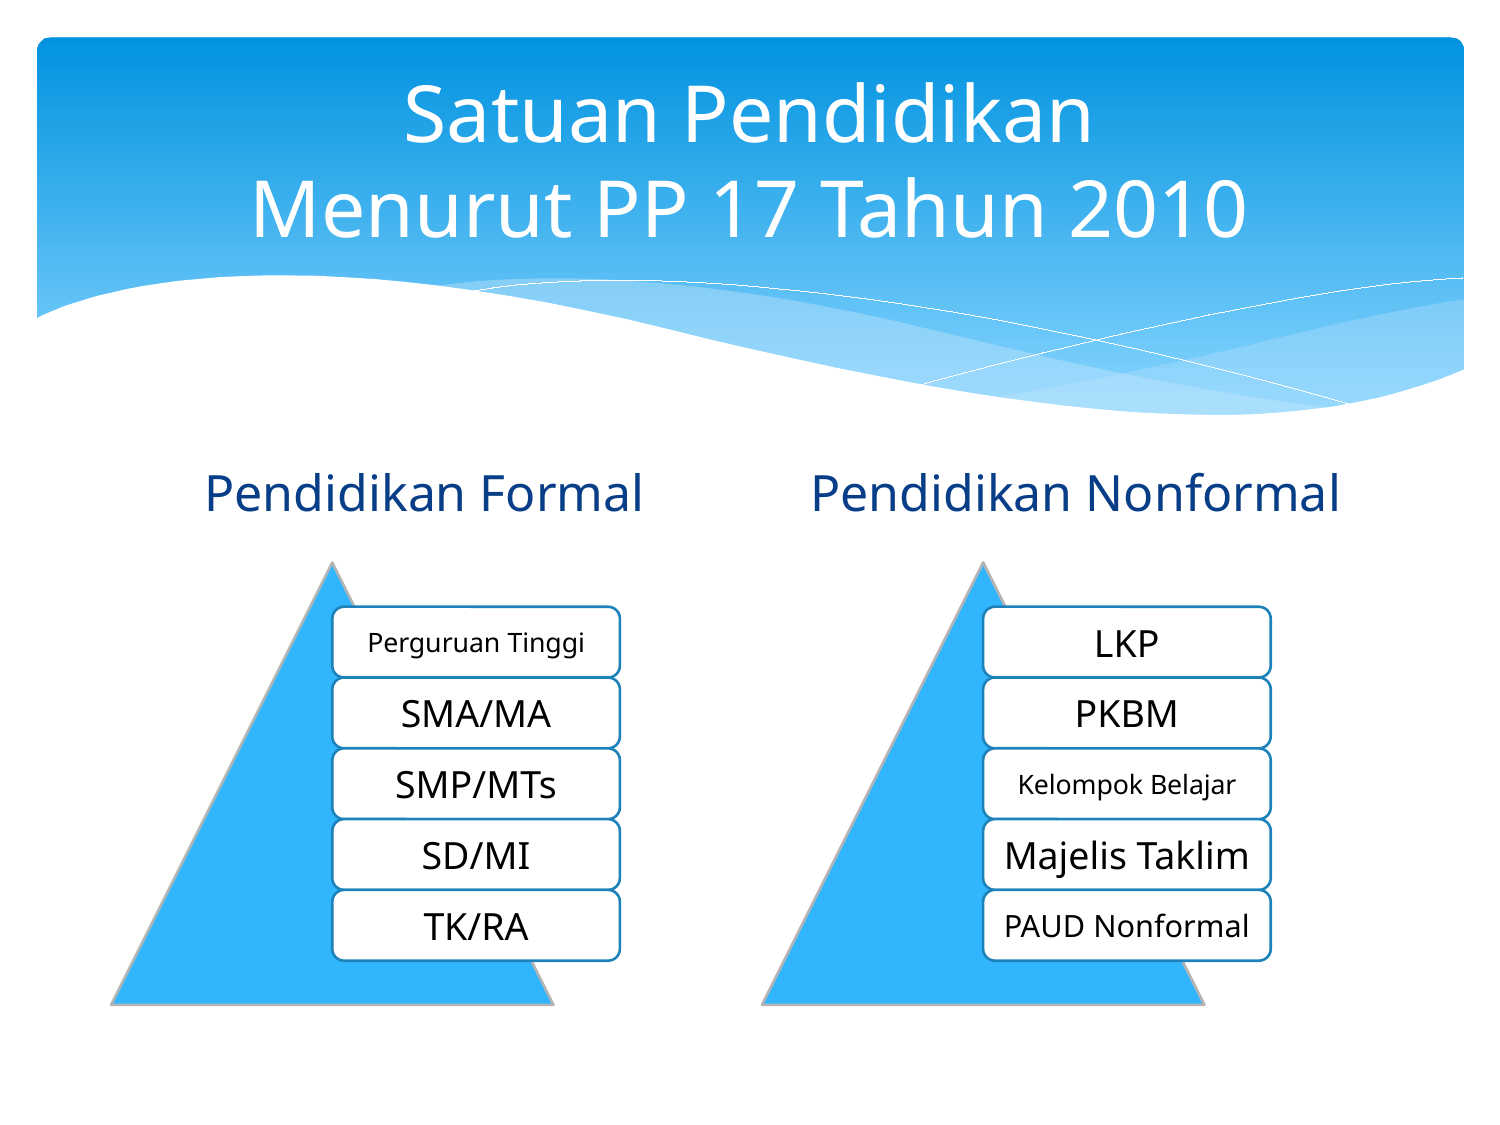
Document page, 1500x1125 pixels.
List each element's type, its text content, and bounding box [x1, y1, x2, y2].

list Pendidikan Nonformal [762, 439, 1390, 545]
title Satuan Pendidikan Menurut PP 17 Tahun 2010 [75, 55, 1425, 261]
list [110, 562, 738, 1006]
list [761, 562, 1390, 1006]
list Pendidikan Formal [111, 439, 738, 545]
